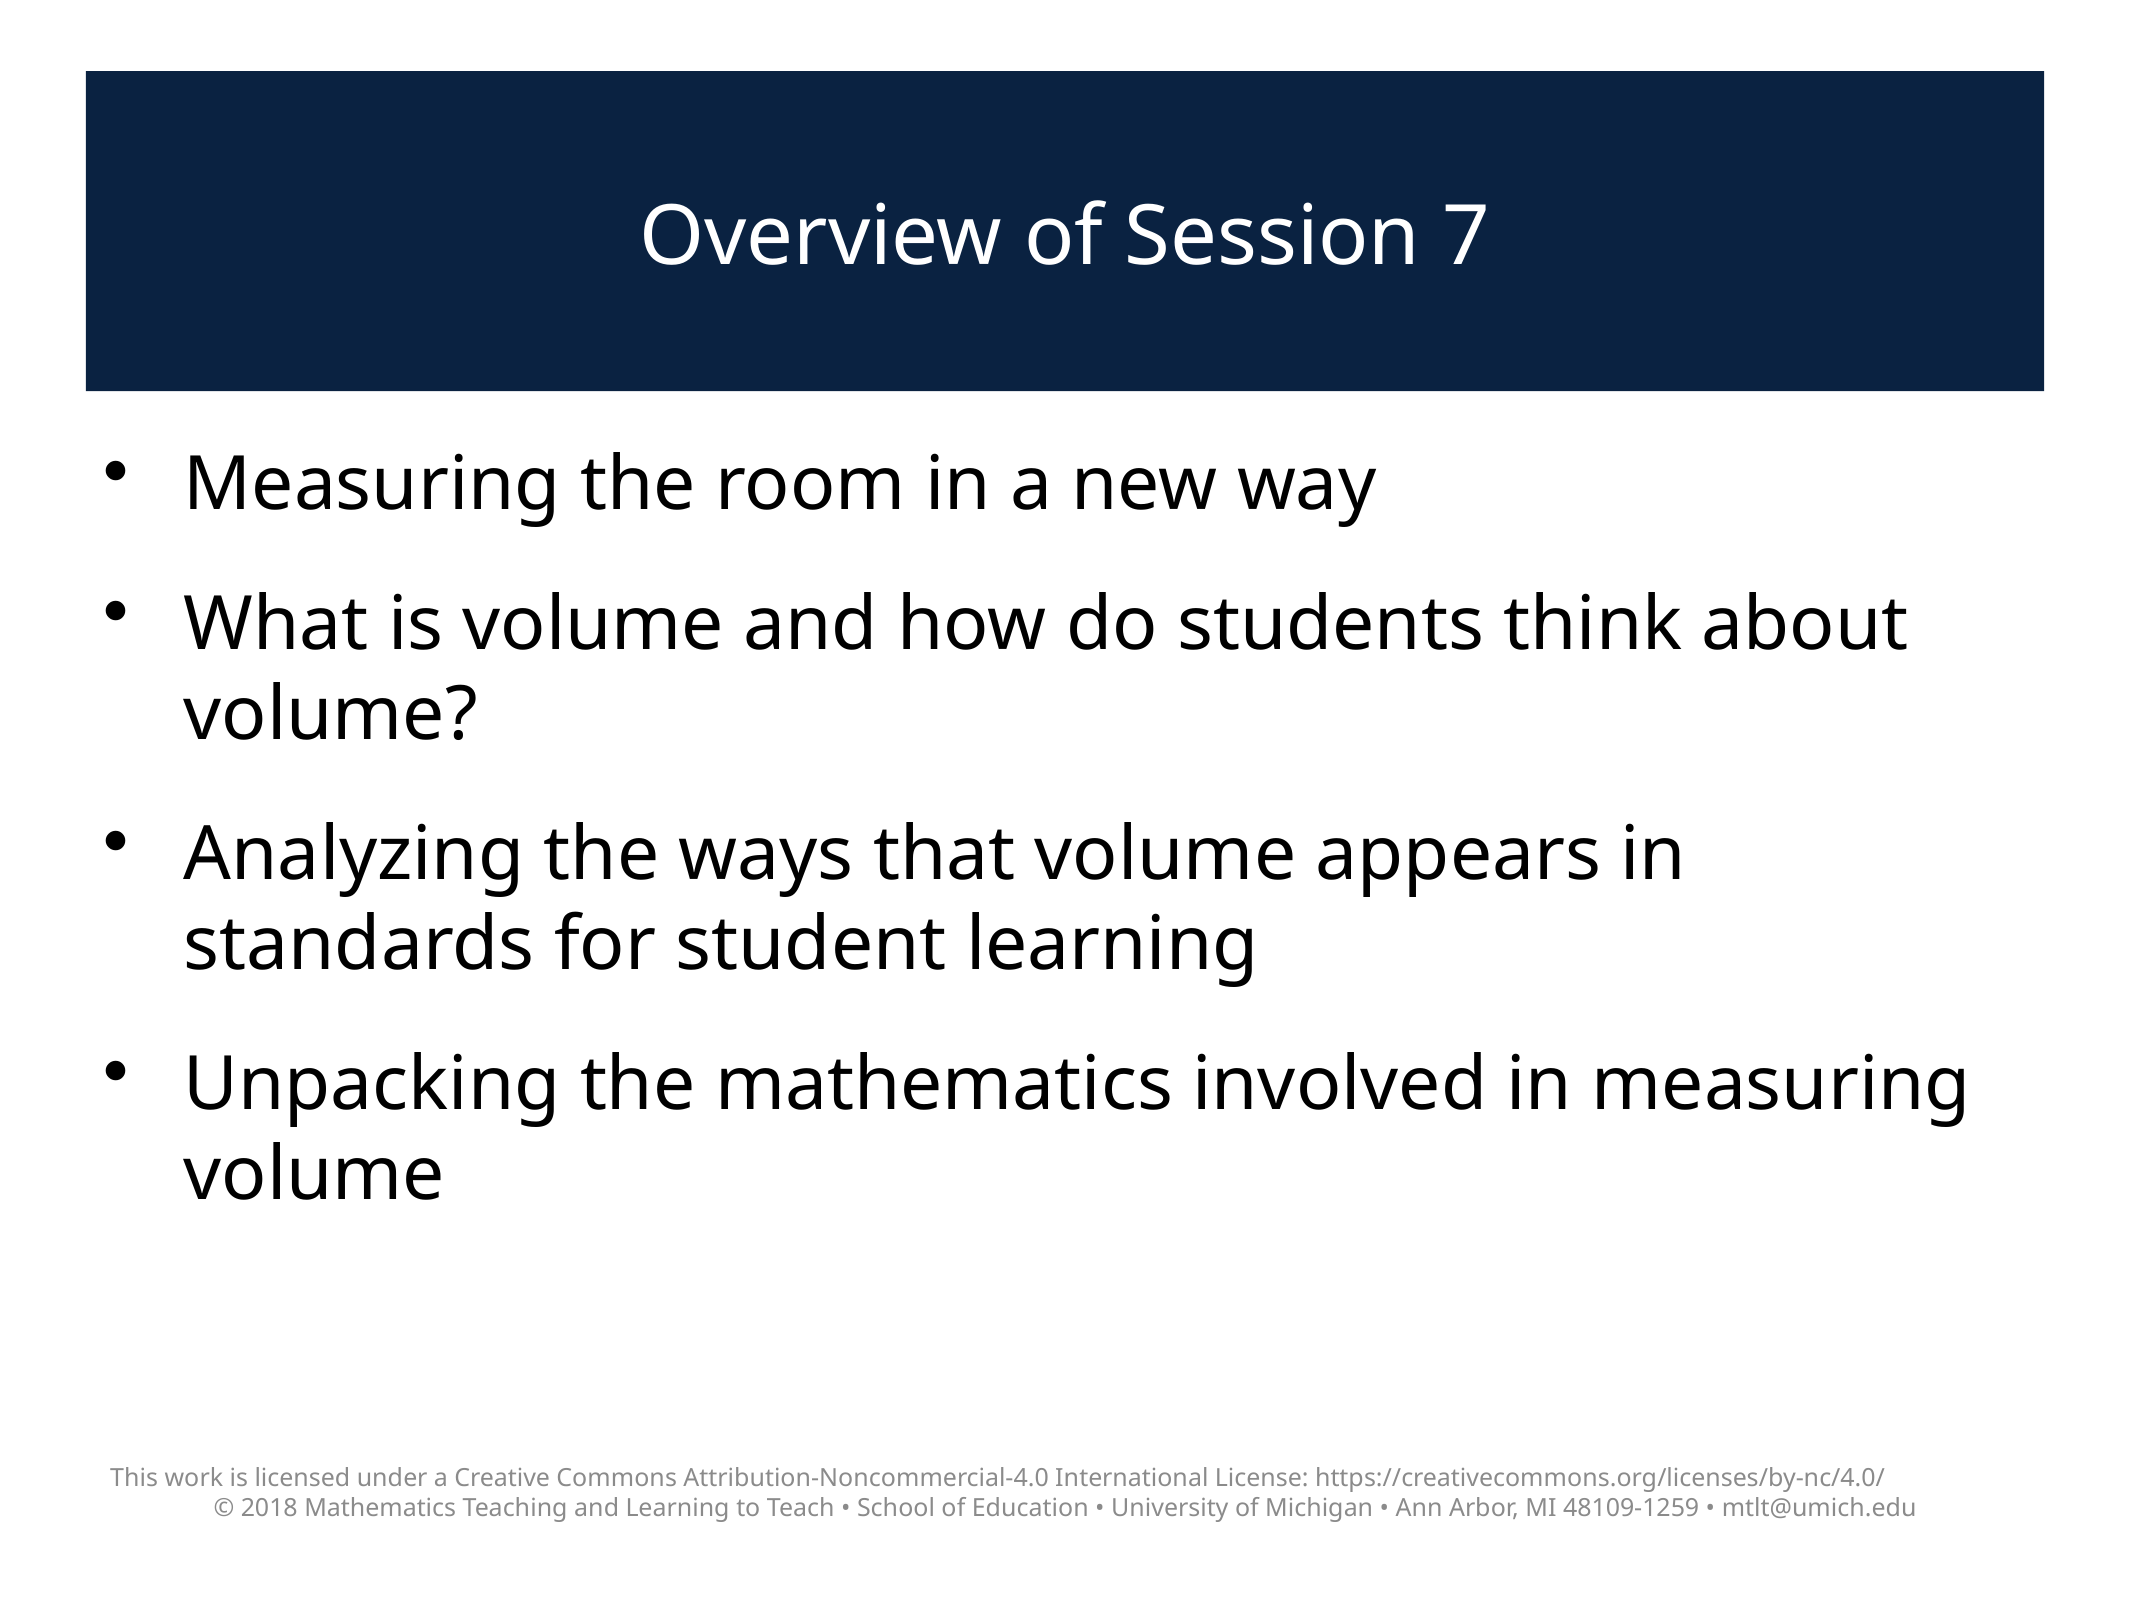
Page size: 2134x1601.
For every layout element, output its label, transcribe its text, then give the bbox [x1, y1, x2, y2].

title Overview of Session 7 [85, 71, 2045, 392]
list Measuring the room in a new way What is volume and how do students think about volume? Analyzing the ways that volume appears in standards for student learning Unpacking the mathematics involved in measuring volume [88, 426, 2045, 1430]
